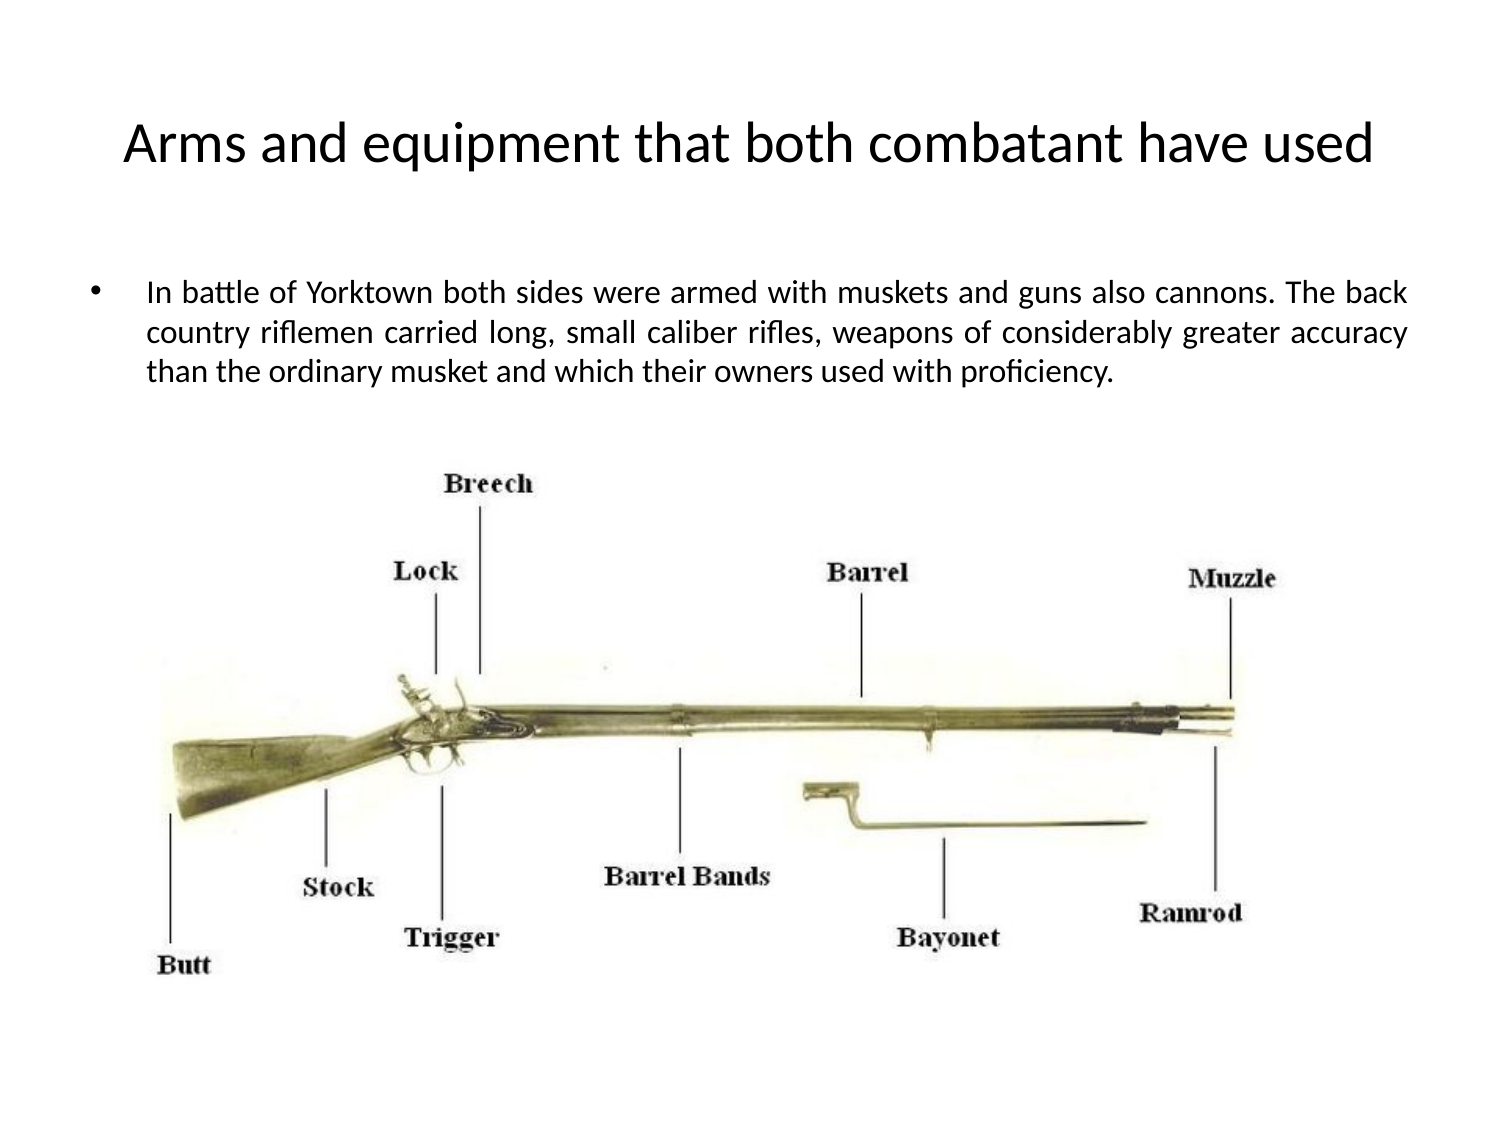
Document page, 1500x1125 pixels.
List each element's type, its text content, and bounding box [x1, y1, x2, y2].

picture [112, 424, 1363, 1073]
list In battle of Yorktown both sides were armed with muskets and guns also cannons. The back country riflemen carried long, small caliber rifles, weapons of considerably greater accuracy than the ordinary musket and which their owners used with proficiency. [75, 262, 1425, 1005]
title Arms and equipment that both combatant have used [75, 45, 1425, 233]
